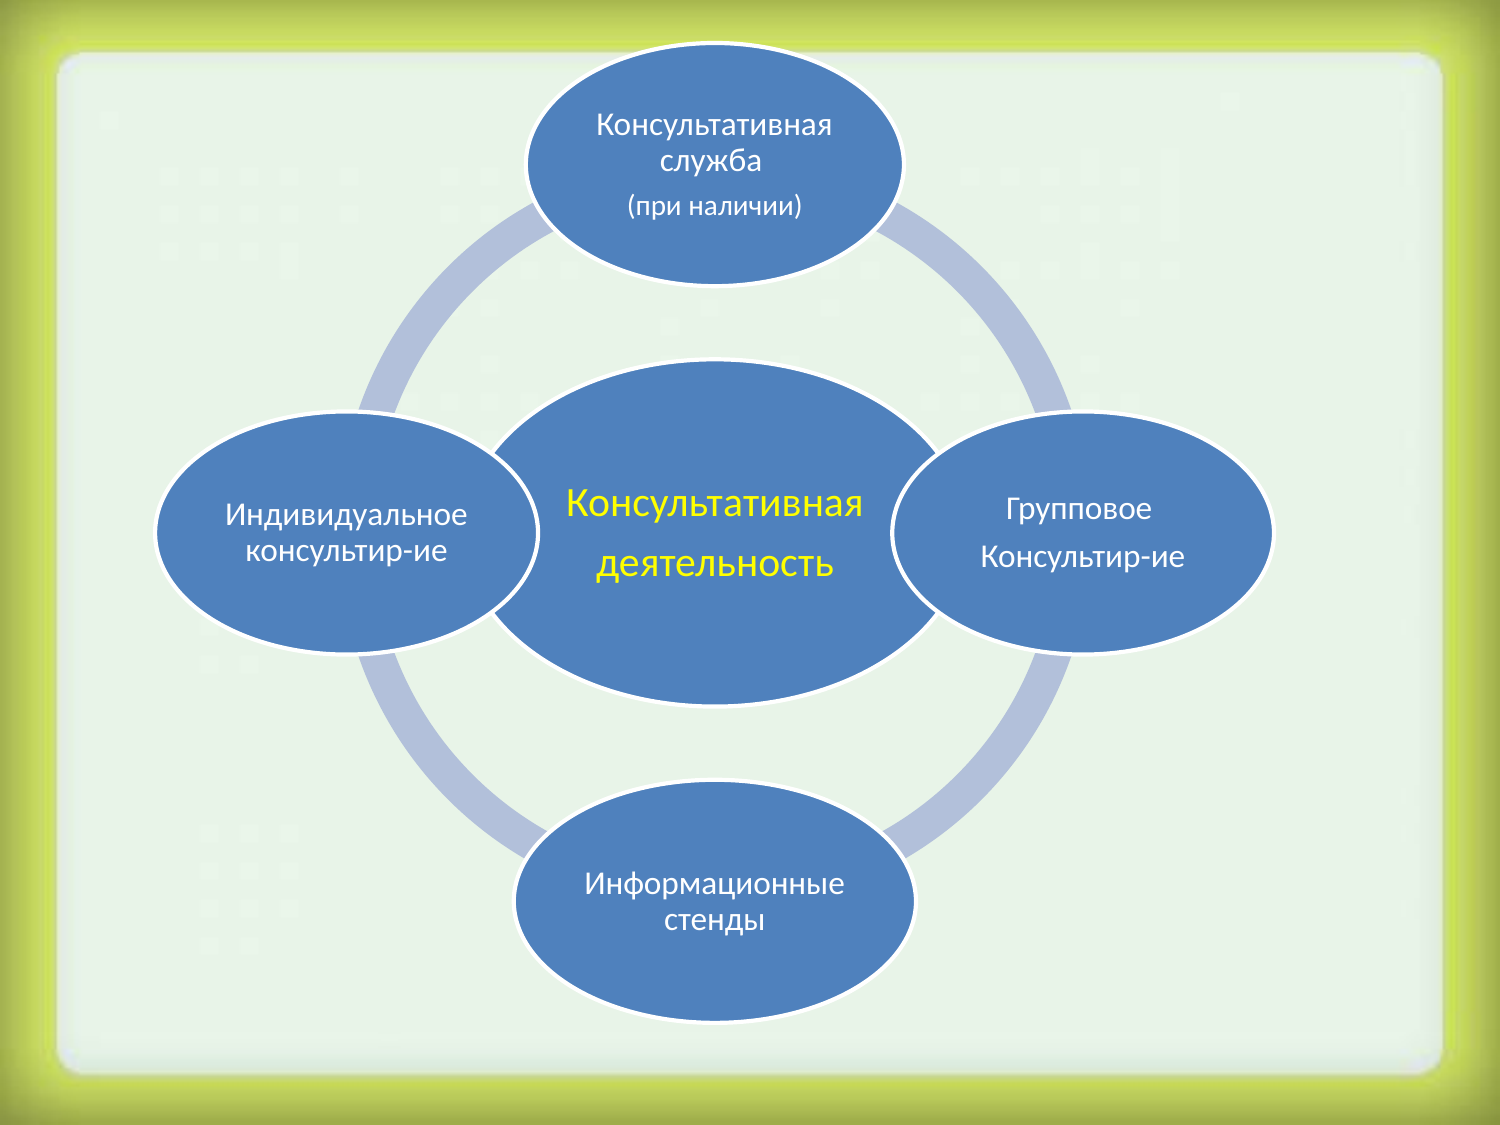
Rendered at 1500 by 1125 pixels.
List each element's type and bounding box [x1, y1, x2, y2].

text_box [100, 42, 1329, 1024]
picture [0, 0, 1500, 1125]
